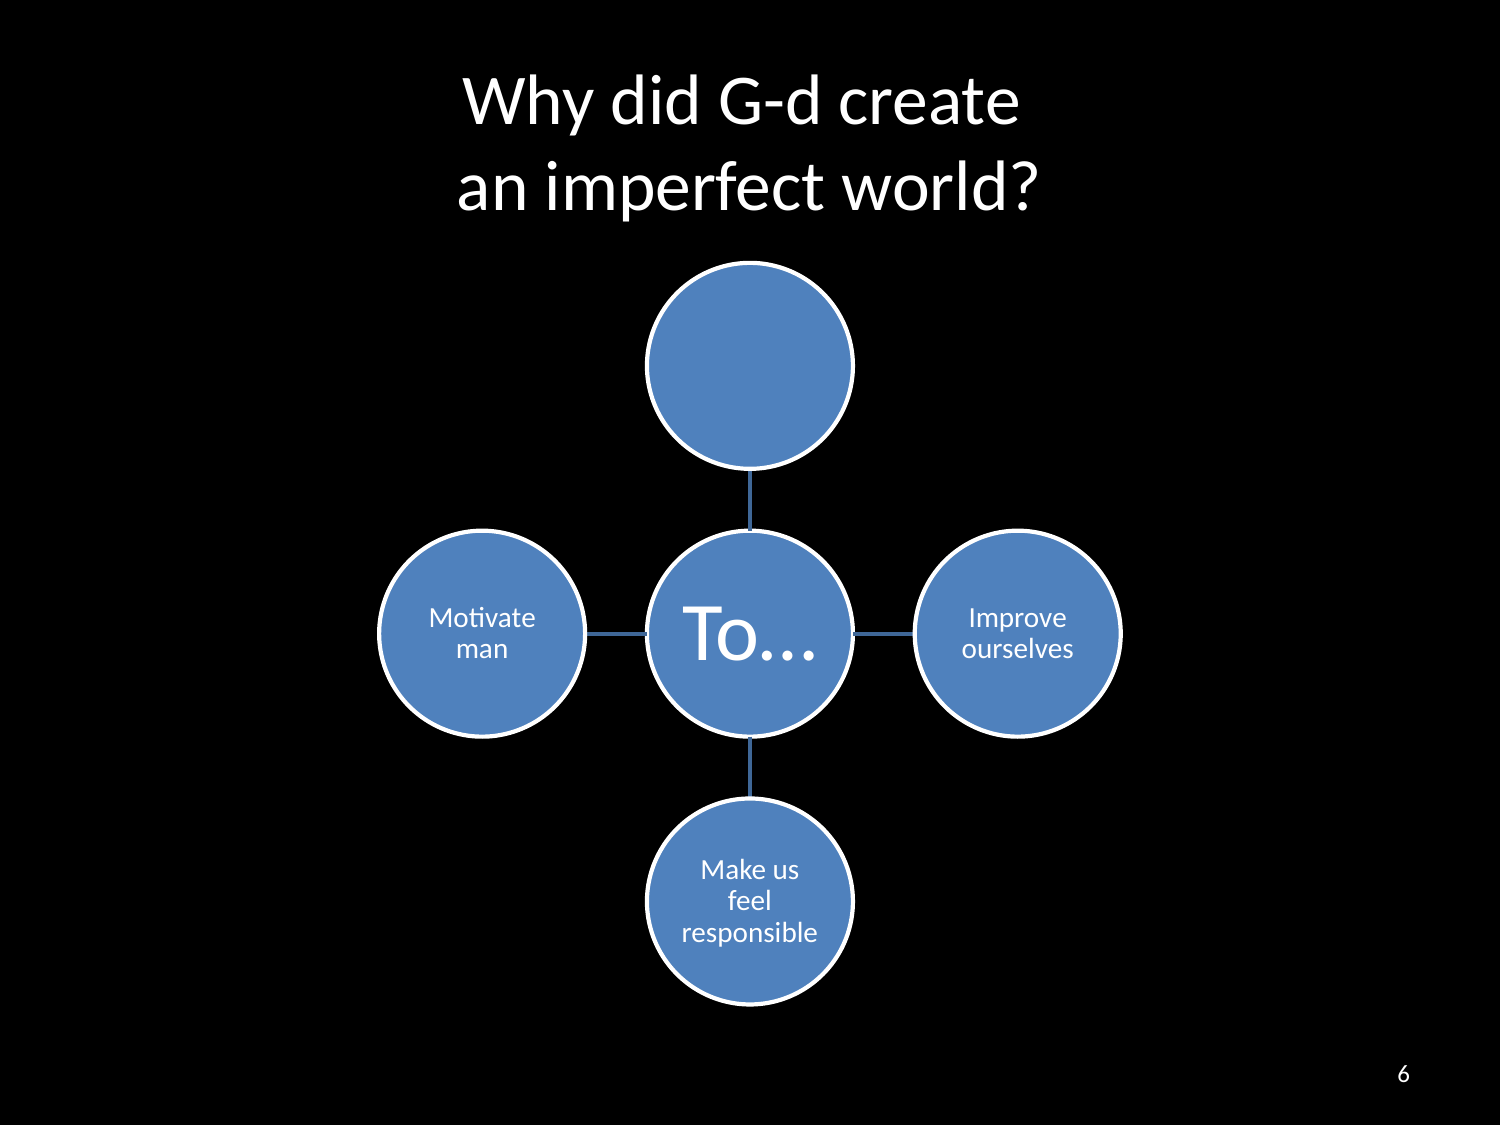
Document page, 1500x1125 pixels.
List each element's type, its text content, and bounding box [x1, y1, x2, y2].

slide_number 6 [1074, 1042, 1425, 1103]
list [74, 262, 1426, 1006]
title Why did G-d create an imperfect world? [74, 44, 1426, 233]
